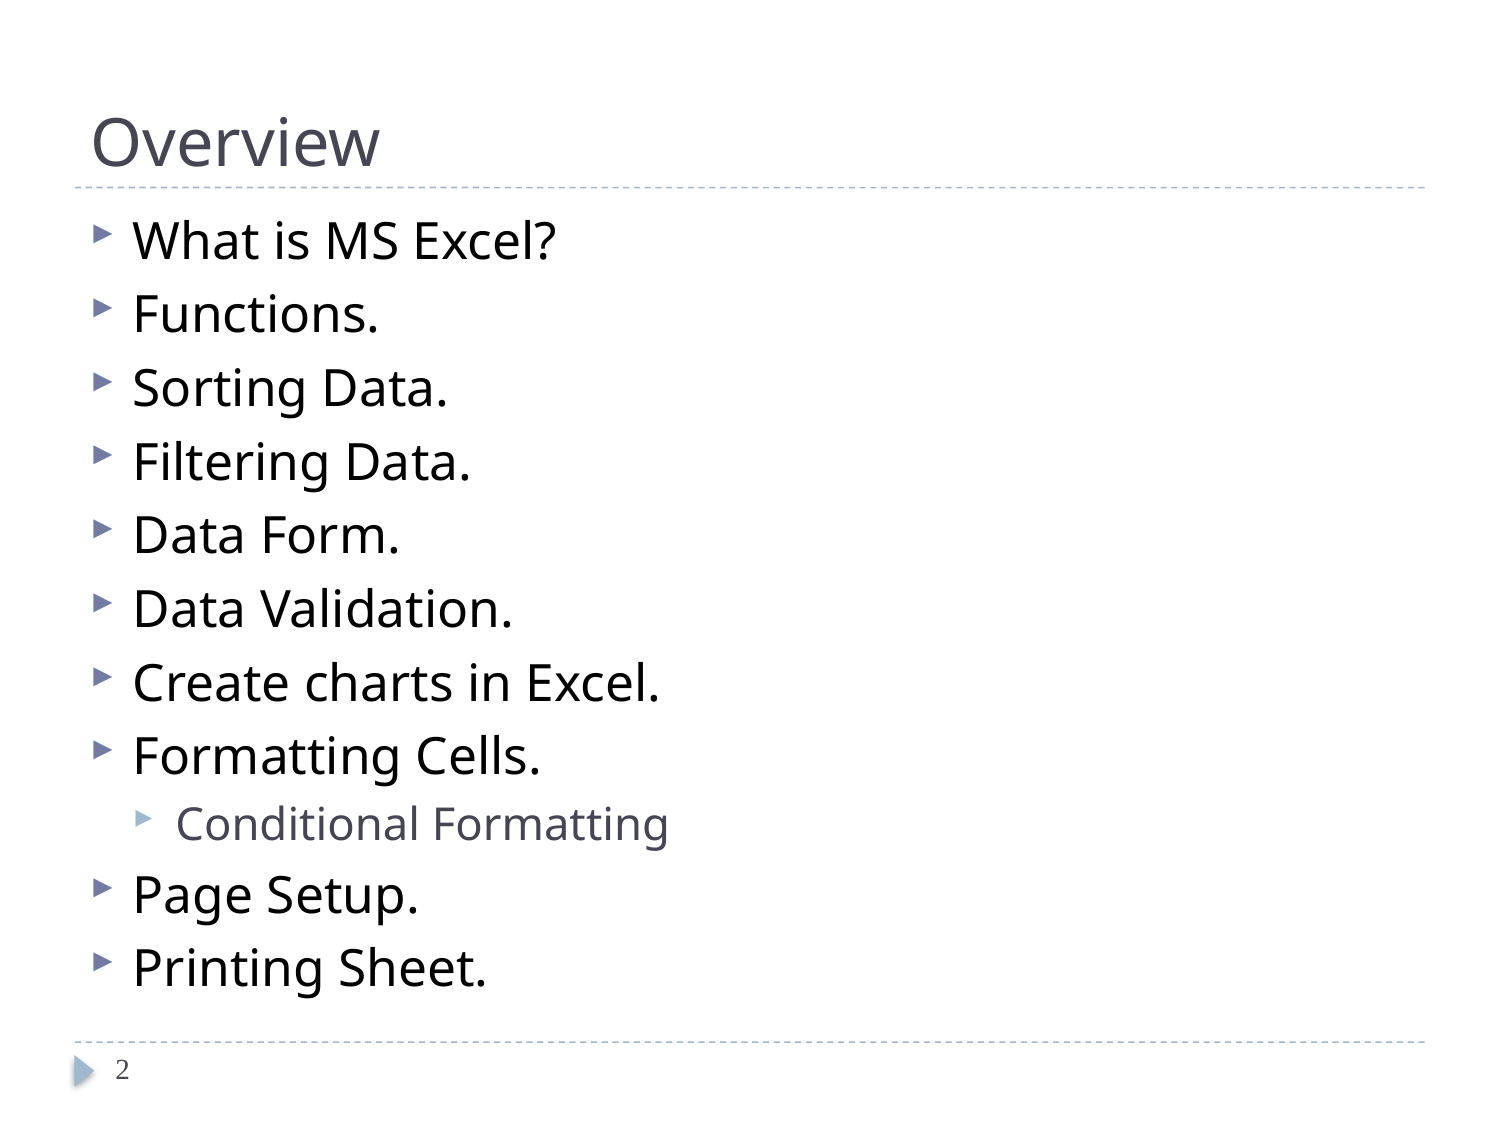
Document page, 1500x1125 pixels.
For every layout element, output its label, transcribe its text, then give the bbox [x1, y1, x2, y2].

slide_number 2 [100, 1042, 426, 1103]
title Overview [74, 24, 1426, 188]
list What is MS Excel? Functions. Sorting Data. Filtering Data. Data Form. Data Validation. Create charts in Excel. Formatting Cells. Conditional Formatting Page Setup. Printing Sheet. [74, 199, 1426, 1011]
